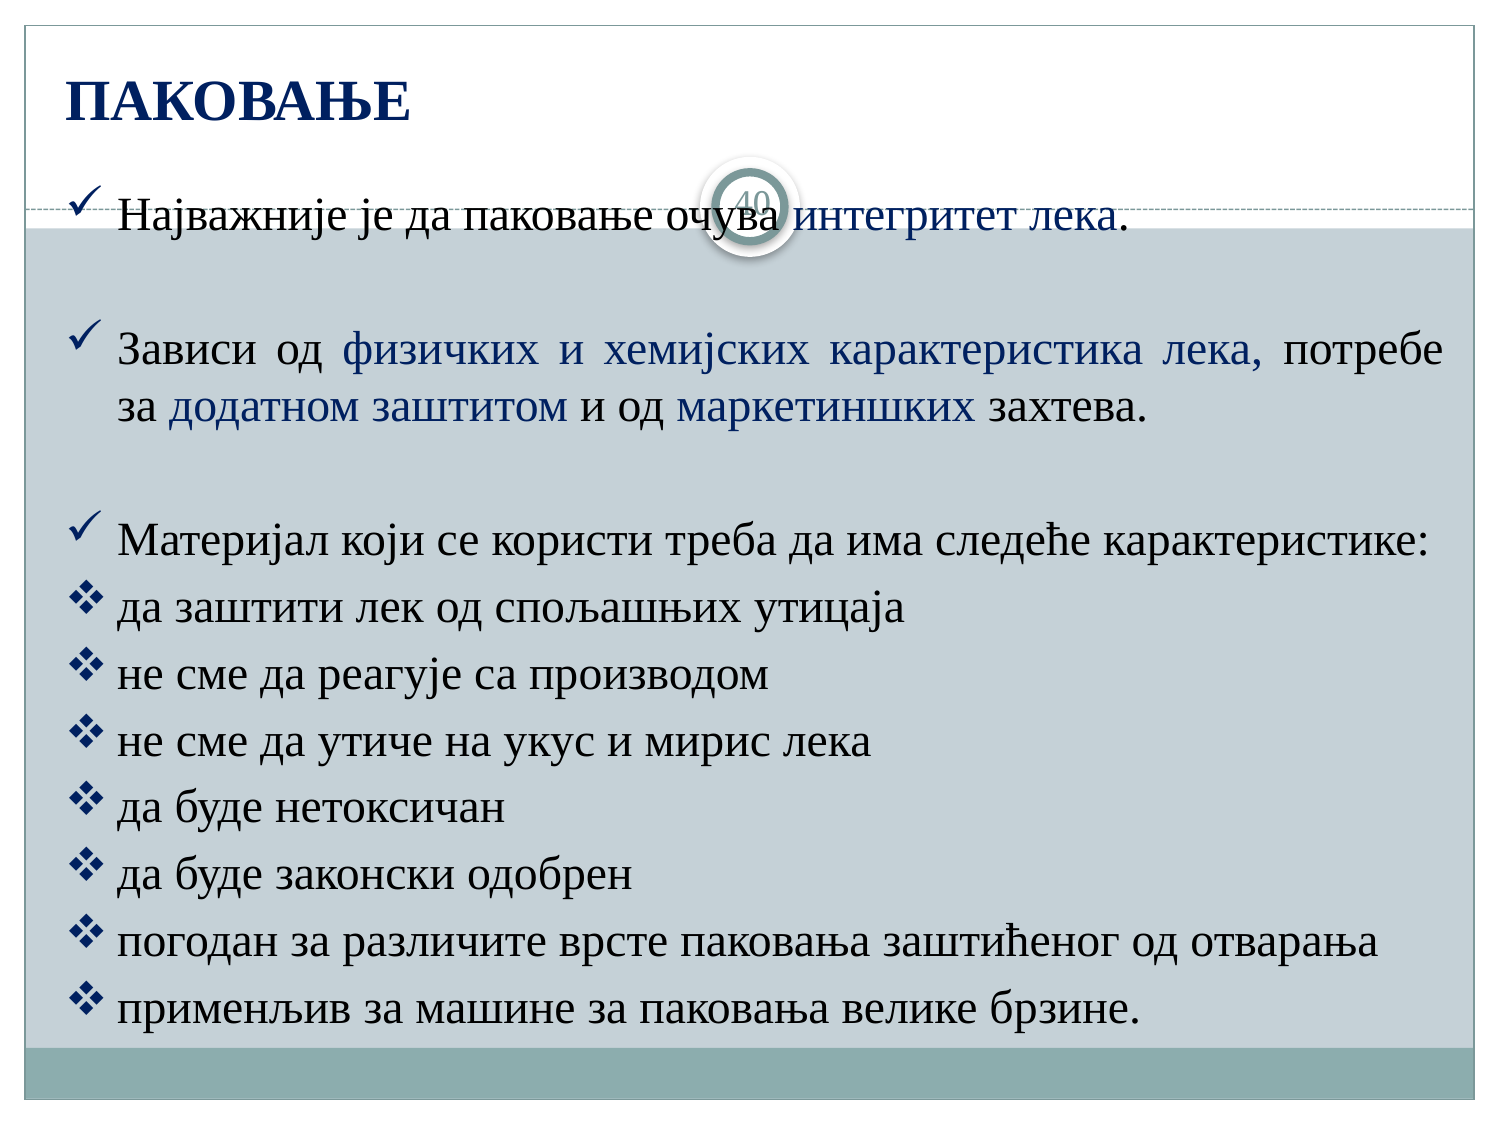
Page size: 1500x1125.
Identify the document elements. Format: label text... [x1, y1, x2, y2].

text_box ПАКОВАЊЕ Најважније је да паковање очува интегритет лека. Зависи од физичких и хемијских карактеристика лека, потребе за додатном заштитом и од маркетиншких захтева. Материјал који се користи треба да има следеће карактеристике: да заштити лек од спољашњих утицаја не сме да реагује са производом не сме да утиче на укус и мирис лека да буде нетоксичан да буде законски одобрен погодан за различите врсте паковања заштићеног од отварања применљив за машине за паковања велике брзине. [50, 54, 1459, 1094]
slide_number 40 [715, 168, 791, 241]
